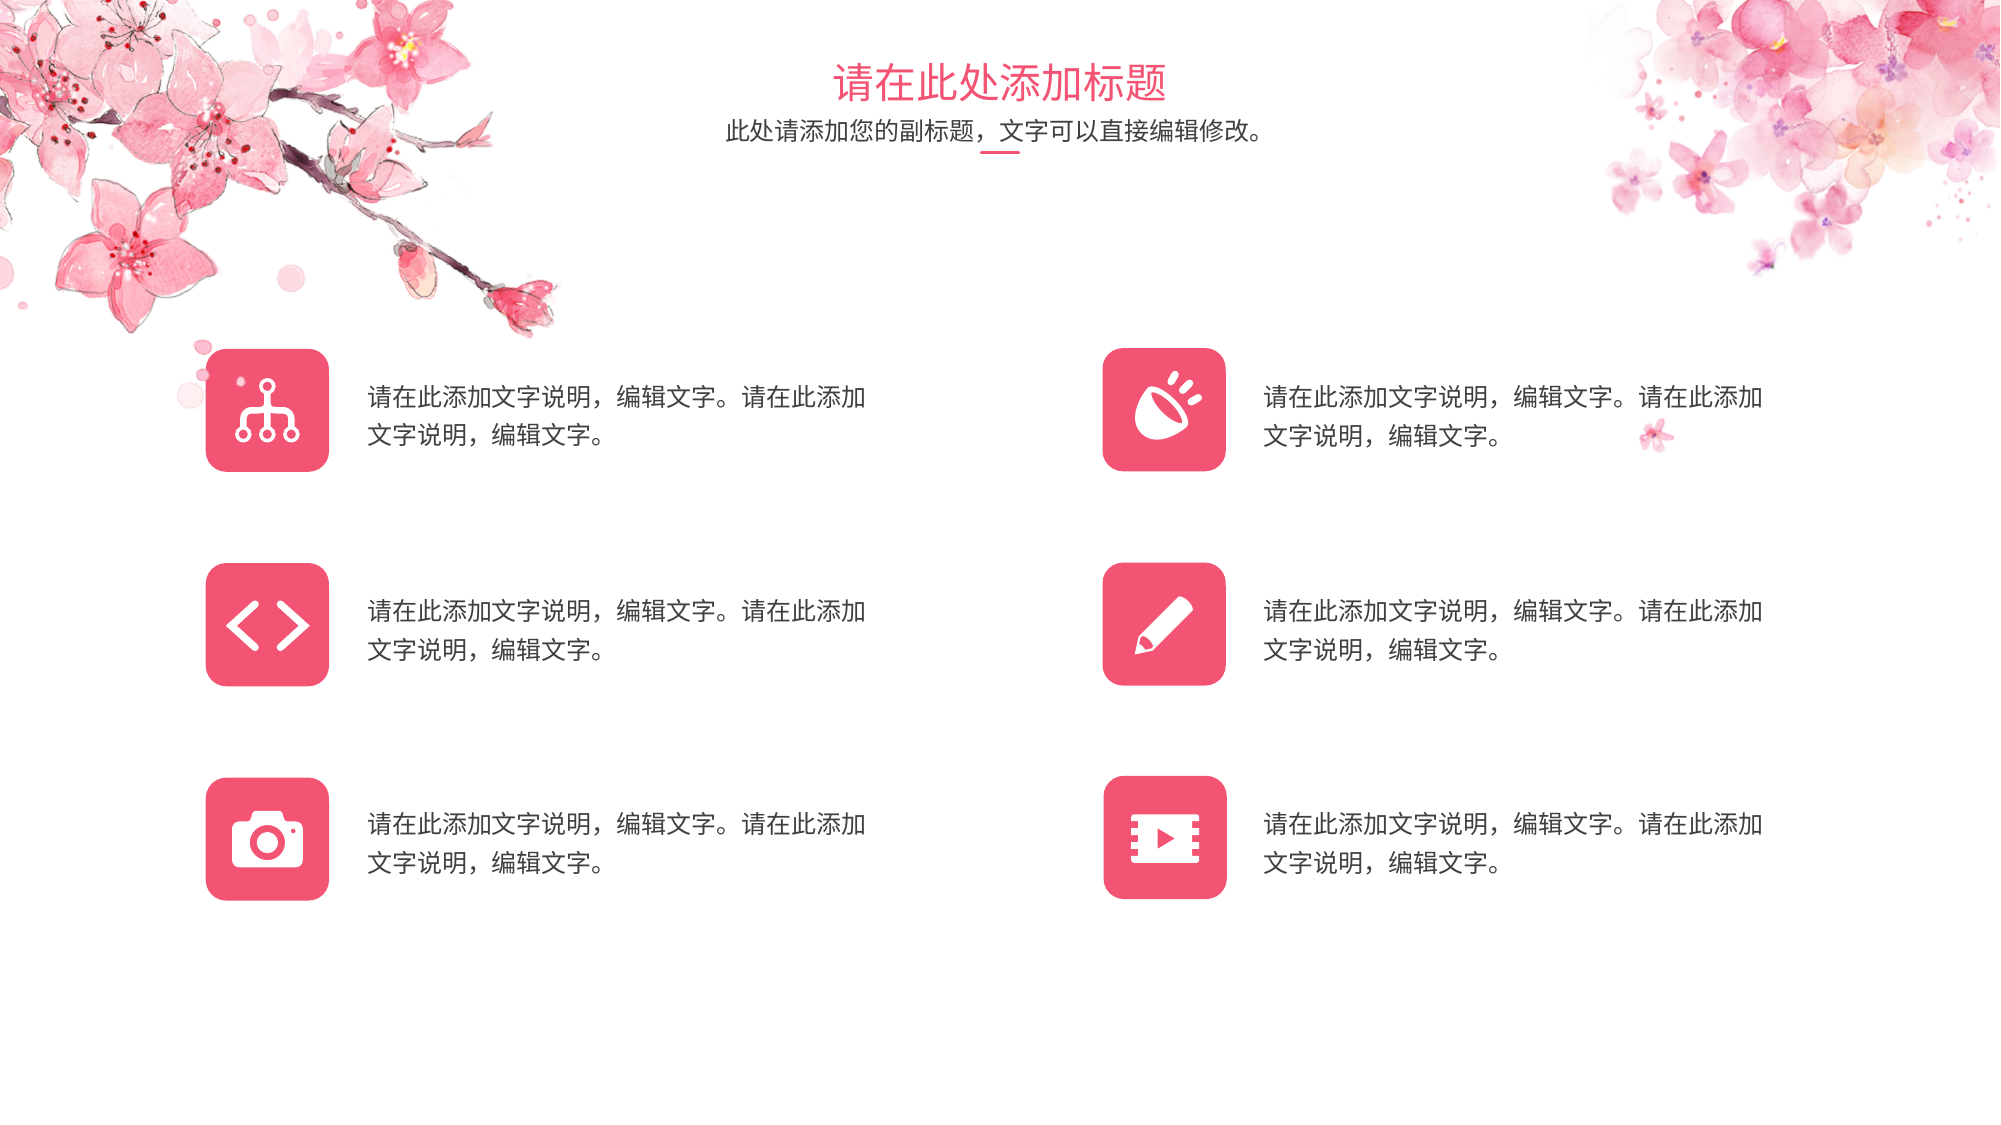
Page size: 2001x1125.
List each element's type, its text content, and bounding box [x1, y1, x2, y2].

text_box [205, 411, 330, 472]
text_box [205, 777, 330, 901]
text_box [1102, 562, 1226, 686]
text_box [225, 600, 259, 652]
text_box 请在此添加文字说明，编辑文字。请在此添加文字说明，编辑文字。 [1249, 792, 1790, 885]
text_box 请在此添加文字说明，编辑文字。请在此添加文字说明，编辑文字。 [1249, 579, 1790, 672]
text_box 请在此处添加标题 [818, 49, 1182, 98]
text_box [1102, 348, 1226, 472]
text_box 此处请添加您的副标题，文字可以直接编辑修改。 [679, 98, 1323, 153]
text_box [235, 411, 300, 443]
text_box [205, 563, 330, 687]
picture [1571, 0, 2000, 459]
picture [0, 0, 679, 411]
text_box [1134, 596, 1193, 655]
text_box [1103, 775, 1227, 900]
text_box [1167, 370, 1179, 386]
text_box 请在此添加文字说明，编辑文字。请在此添加文字说明，编辑文字。 [352, 579, 893, 672]
text_box [232, 810, 303, 868]
text_box [1187, 394, 1202, 406]
text_box [1135, 386, 1189, 440]
text_box 请在此添加文字说明，编辑文字。请在此添加文字说明，编辑文字。 [352, 364, 893, 458]
text_box 请在此添加文字说明，编辑文字。请在此添加文字说明，编辑文字。 [352, 792, 893, 885]
text_box [1178, 379, 1194, 394]
text_box [1131, 814, 1200, 863]
text_box 请在此添加文字说明，编辑文字。请在此添加文字说明，编辑文字。 [1249, 365, 1571, 458]
text_box [276, 600, 310, 652]
